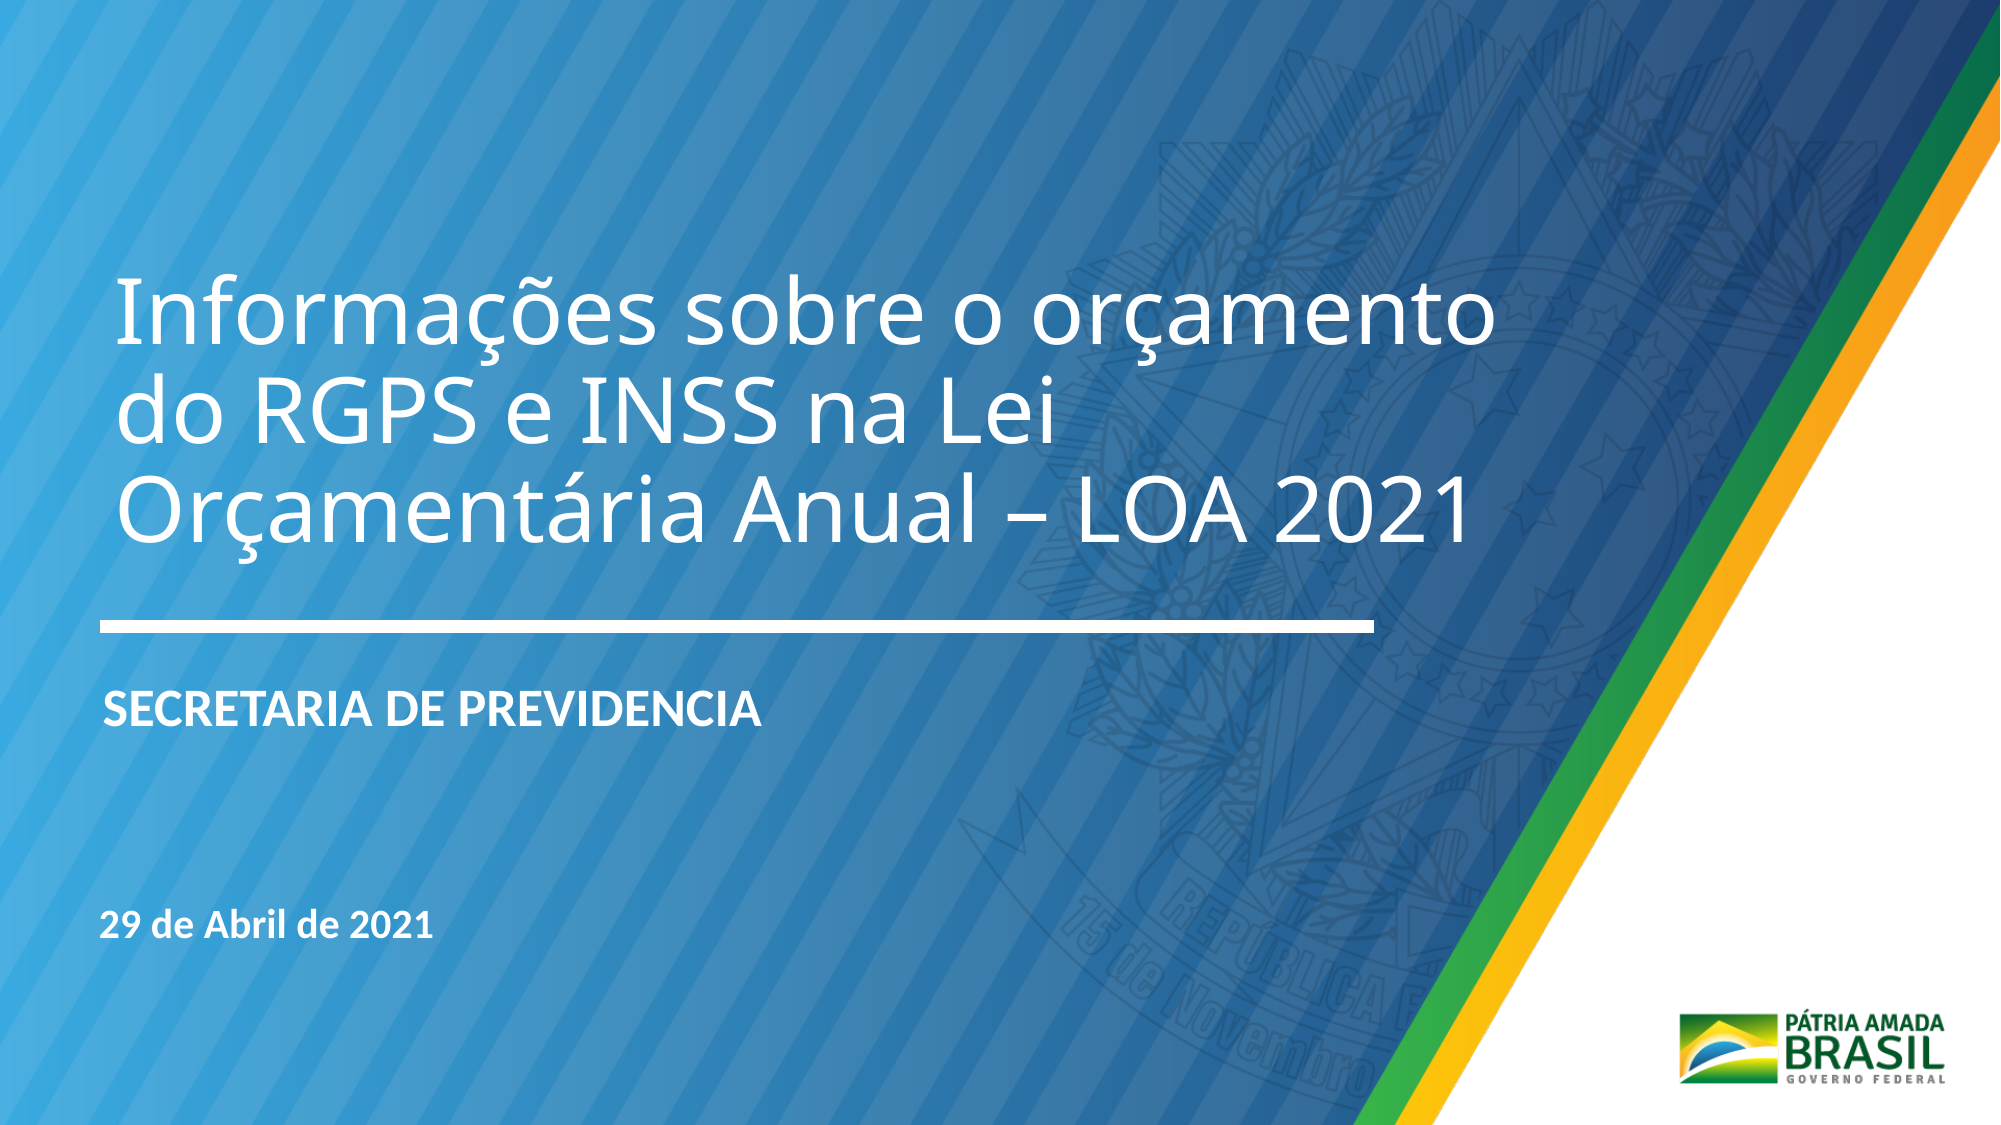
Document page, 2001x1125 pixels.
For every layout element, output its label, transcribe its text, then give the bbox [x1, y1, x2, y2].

text_box SECRETARIA DE PREVIDENCIA [87, 665, 1601, 745]
title Informações sobre o orçamento do RGPS e INSS na Lei Orçamentária Anual – LOA 2021 [99, 221, 1533, 607]
list 29 de Abril de 2021 [83, 895, 968, 1001]
picture [0, 0, 2000, 1125]
